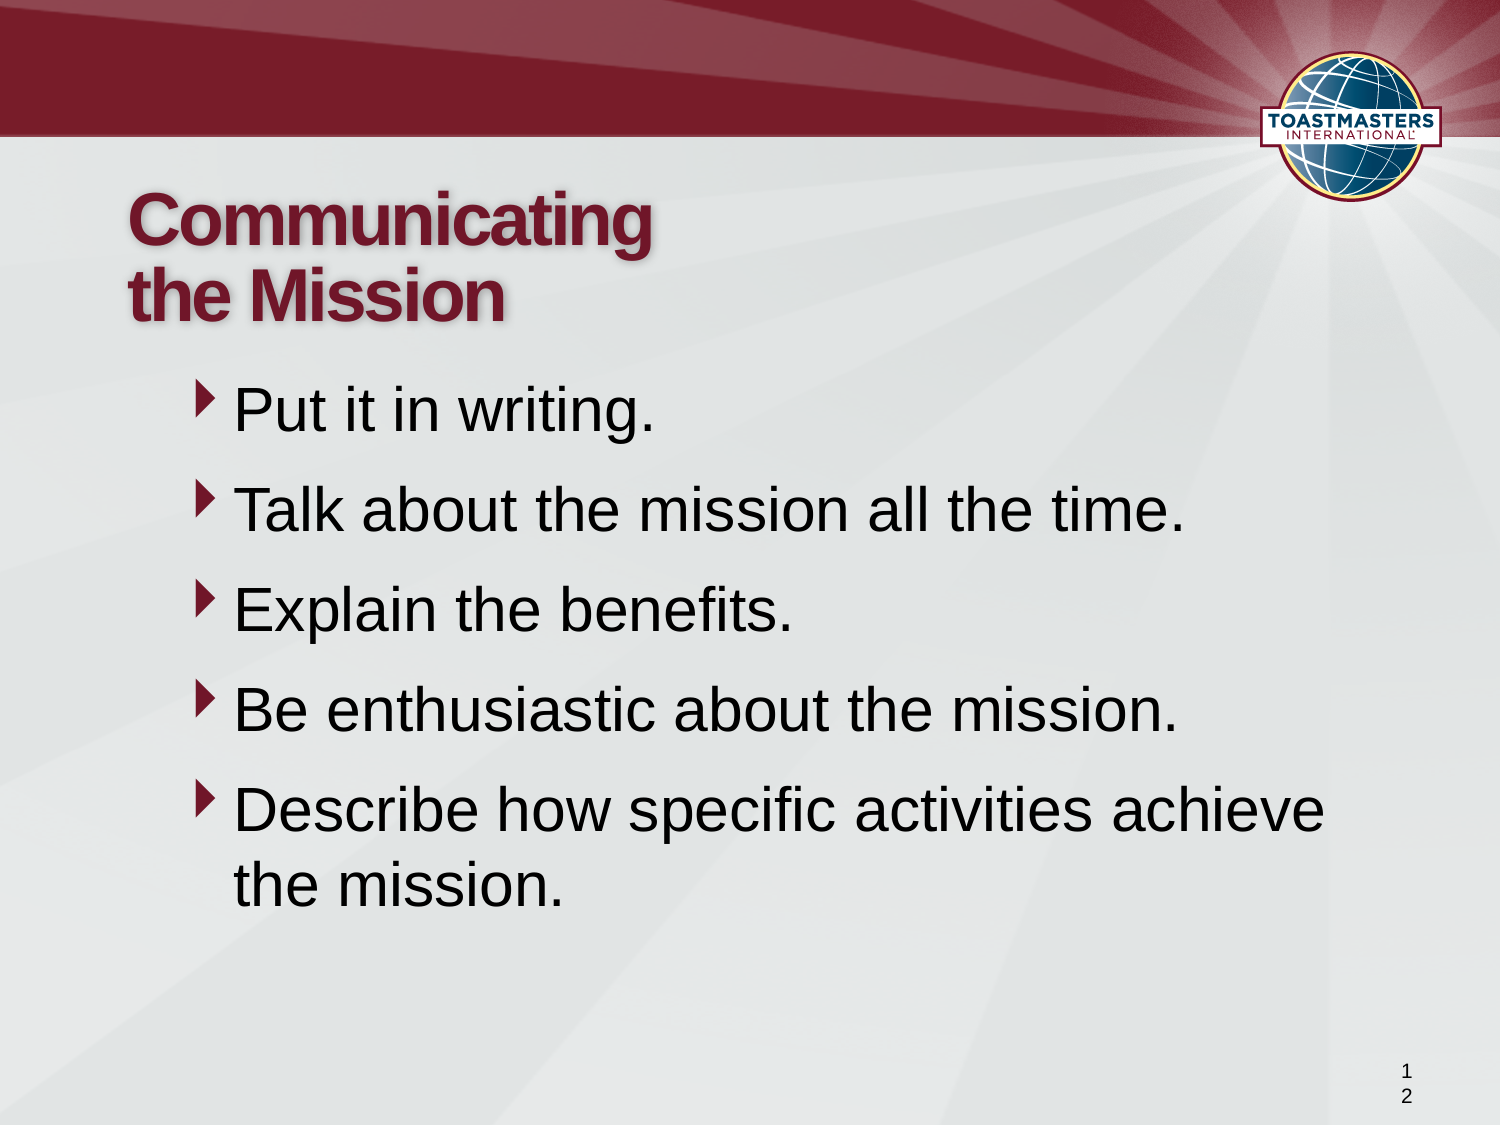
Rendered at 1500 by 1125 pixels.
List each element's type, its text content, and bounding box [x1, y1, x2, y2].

title Communicating the Mission [112, 166, 1188, 355]
list Put it in writing. Talk about the mission all the time. Explain the benefits. Be enthusiastic about the mission. Describe how specific activities achieve the mission. [161, 361, 1347, 1038]
picture [0, 0, 1500, 1125]
text_box 12 [1374, 1049, 1428, 1115]
